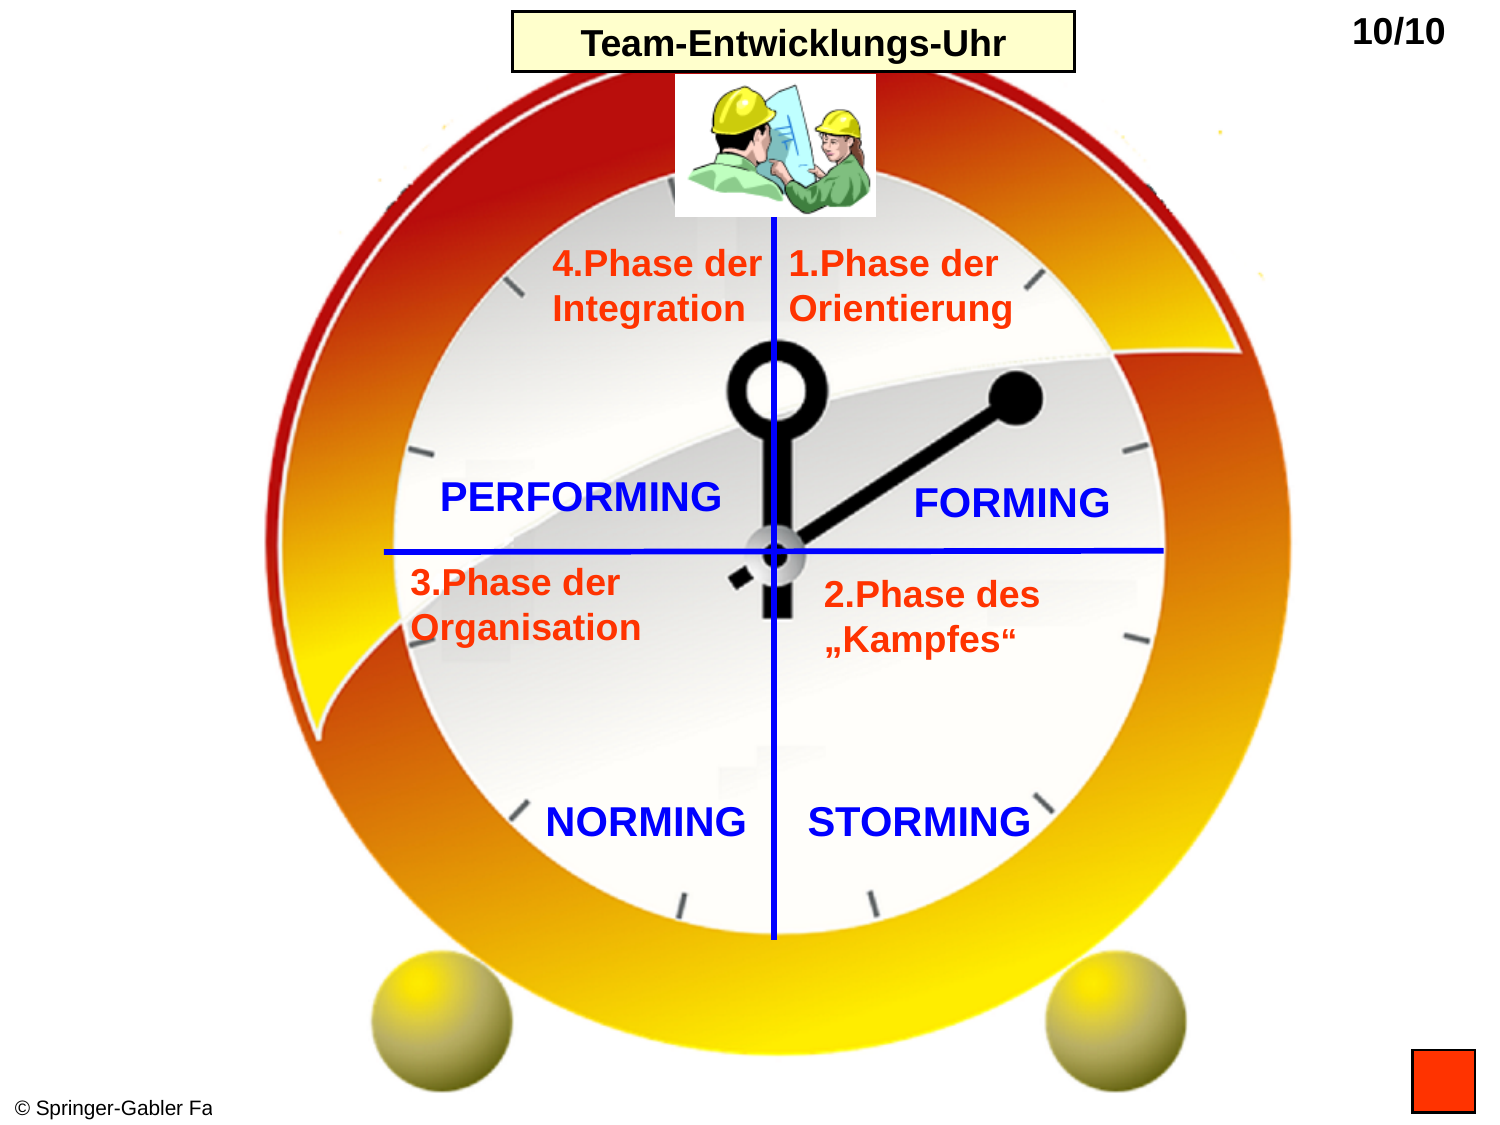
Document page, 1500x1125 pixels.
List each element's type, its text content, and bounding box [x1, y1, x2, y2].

text_box [1412, 1049, 1475, 1113]
picture [212, 19, 1323, 1125]
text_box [674, 74, 876, 217]
text_box Team-Entwicklungs-Uhr [512, 11, 1075, 18]
